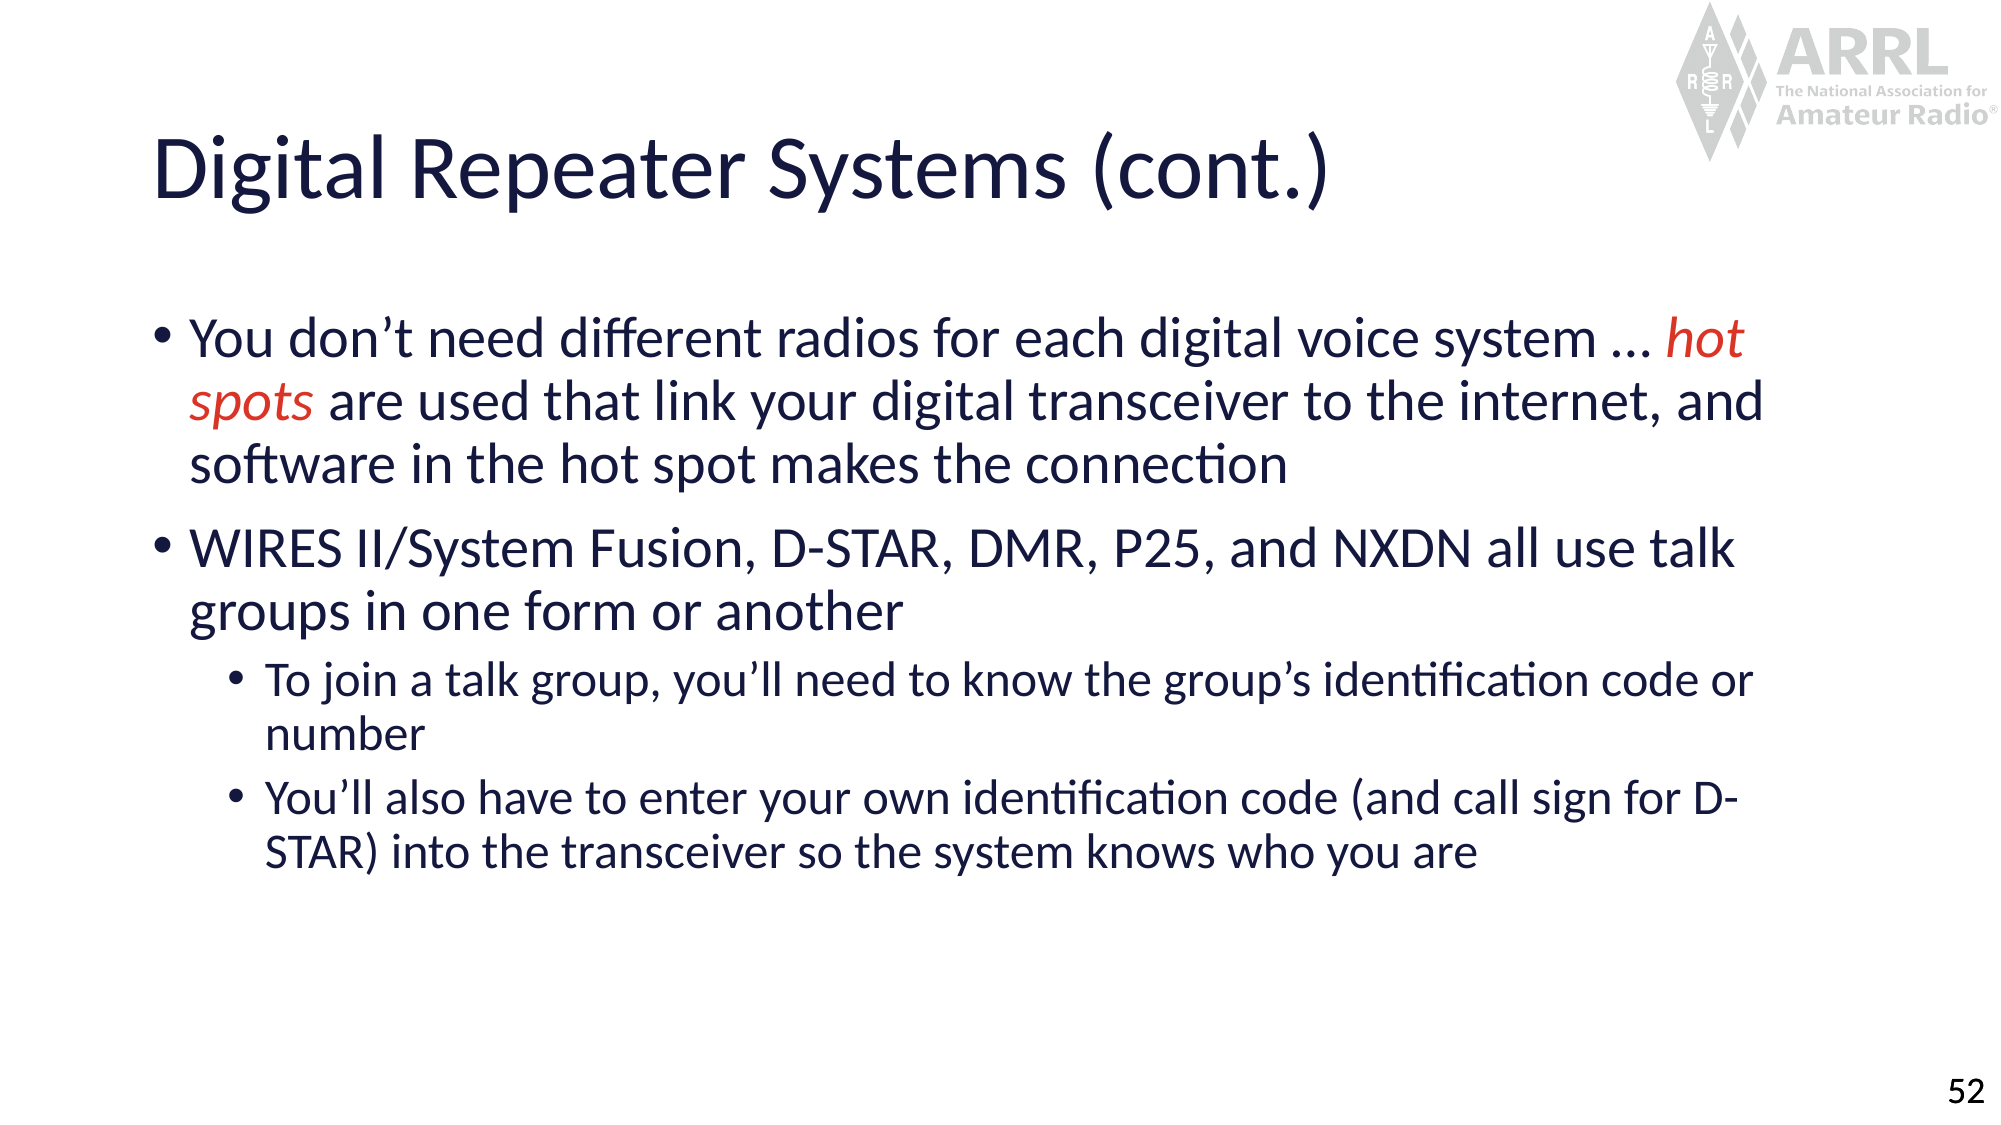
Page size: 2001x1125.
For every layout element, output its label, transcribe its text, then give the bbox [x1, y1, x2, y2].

title Digital Repeater Systems (cont.) [137, 59, 1863, 278]
picture [1674, 0, 2000, 164]
list You don’t need different radios for each digital voice system … hot spots are used that link your digital transceiver to the internet, and software in the hot spot makes the connection WIRES II/System Fusion, D-STAR, DMR, P25, and NXDN all use talk groups in one form or another To join a talk group, you’ll need to know the group’s identification code or number You’ll also have to enter your own identification code (and call sign for D-STAR) into the transceiver so the system knows who you are [137, 299, 1863, 1014]
